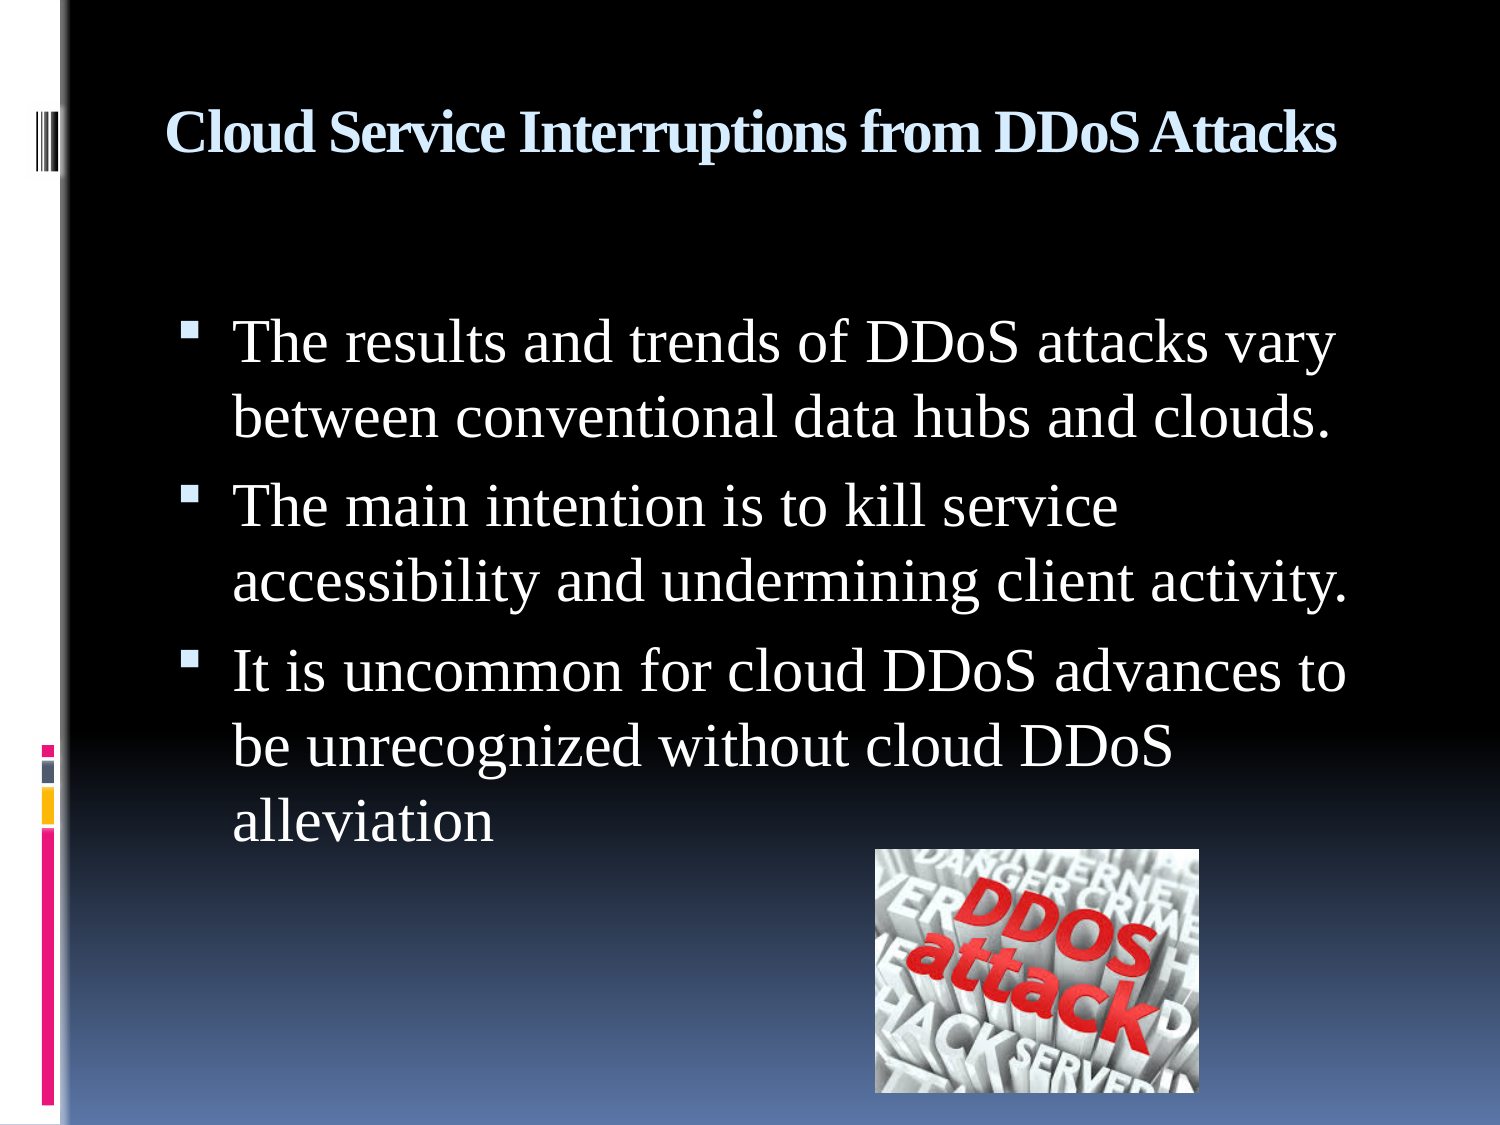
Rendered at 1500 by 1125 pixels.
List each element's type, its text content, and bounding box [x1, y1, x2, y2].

title Cloud Service Interruptions from DDoS Attacks [150, 83, 1425, 234]
picture [874, 849, 1200, 1093]
list The results and trends of DDoS attacks vary between conventional data hubs and clouds. The main intention is to kill service accessibility and undermining client activity. It is uncommon for cloud DDoS advances to be unrecognized without cloud DDoS alleviation [150, 292, 1425, 1043]
